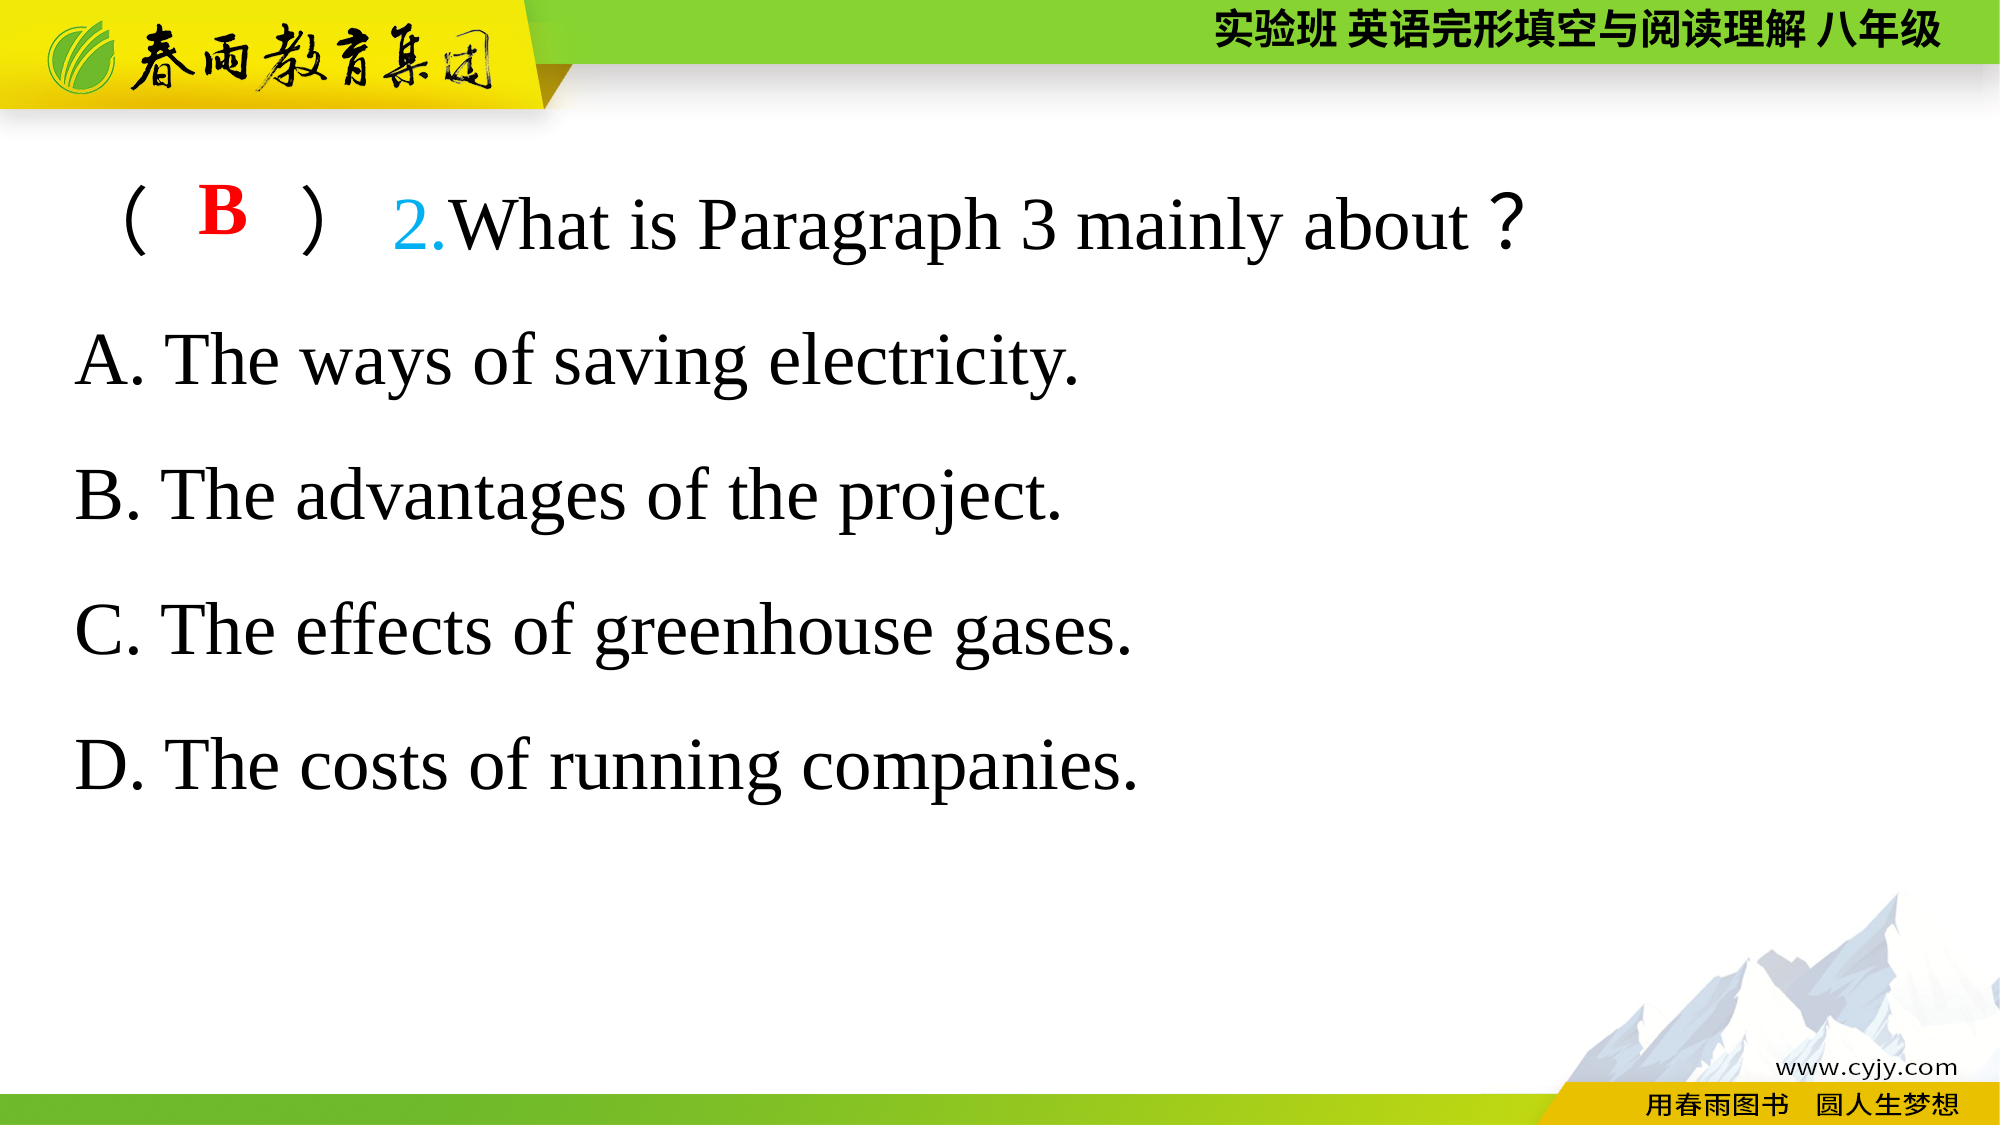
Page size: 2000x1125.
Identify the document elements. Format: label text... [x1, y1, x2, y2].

list （ ）2.What is Paragraph 3 mainly about？ A. The ways of saving electricity. B. The advantages of the project. C. The effects of greenhouse gases. D. The costs of running companies. [59, 122, 1944, 820]
picture [0, 0, 2000, 1125]
text_box B [183, 151, 264, 257]
